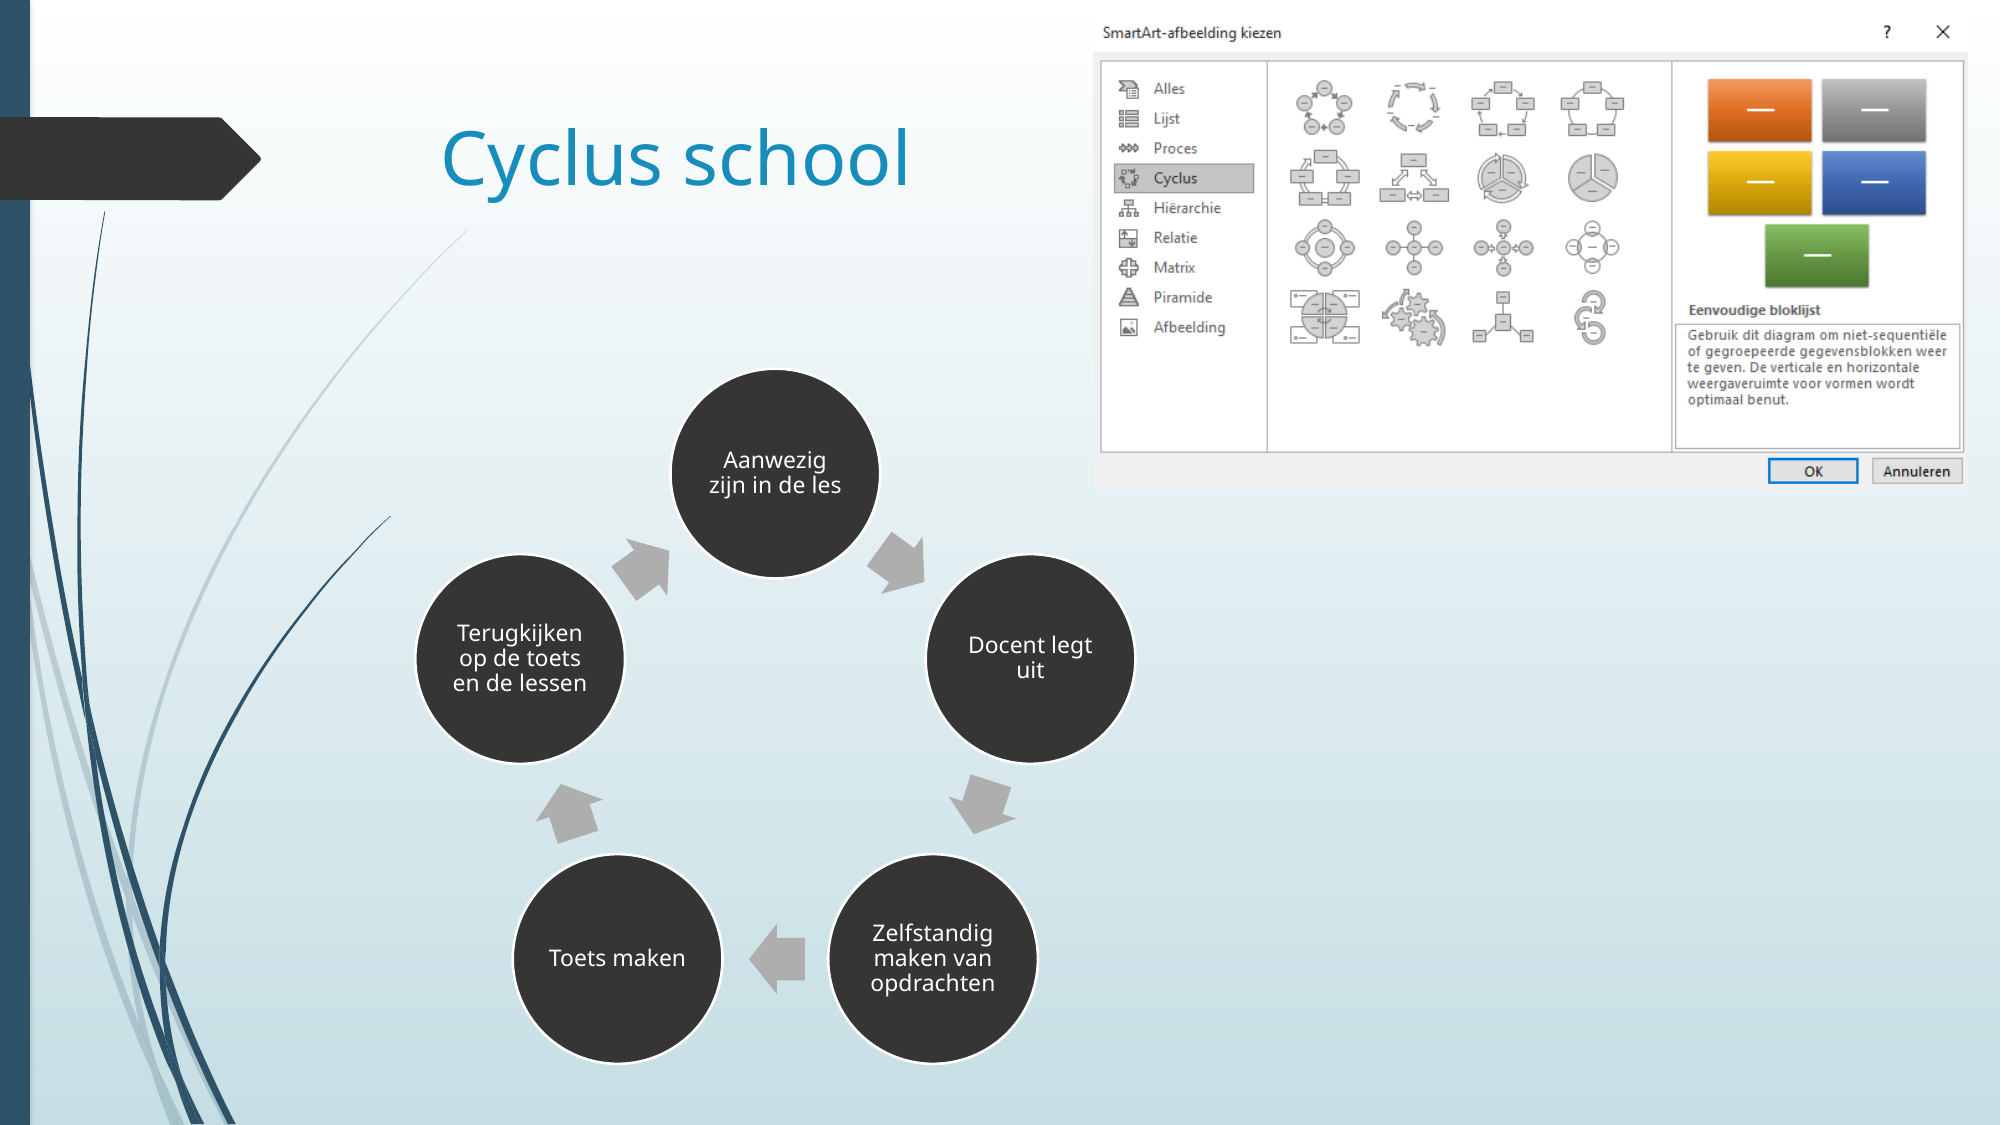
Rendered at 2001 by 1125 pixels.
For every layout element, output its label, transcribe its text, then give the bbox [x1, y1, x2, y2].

title Cyclus school [425, 102, 1088, 313]
picture [1092, 16, 1969, 489]
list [0, 368, 1569, 1065]
